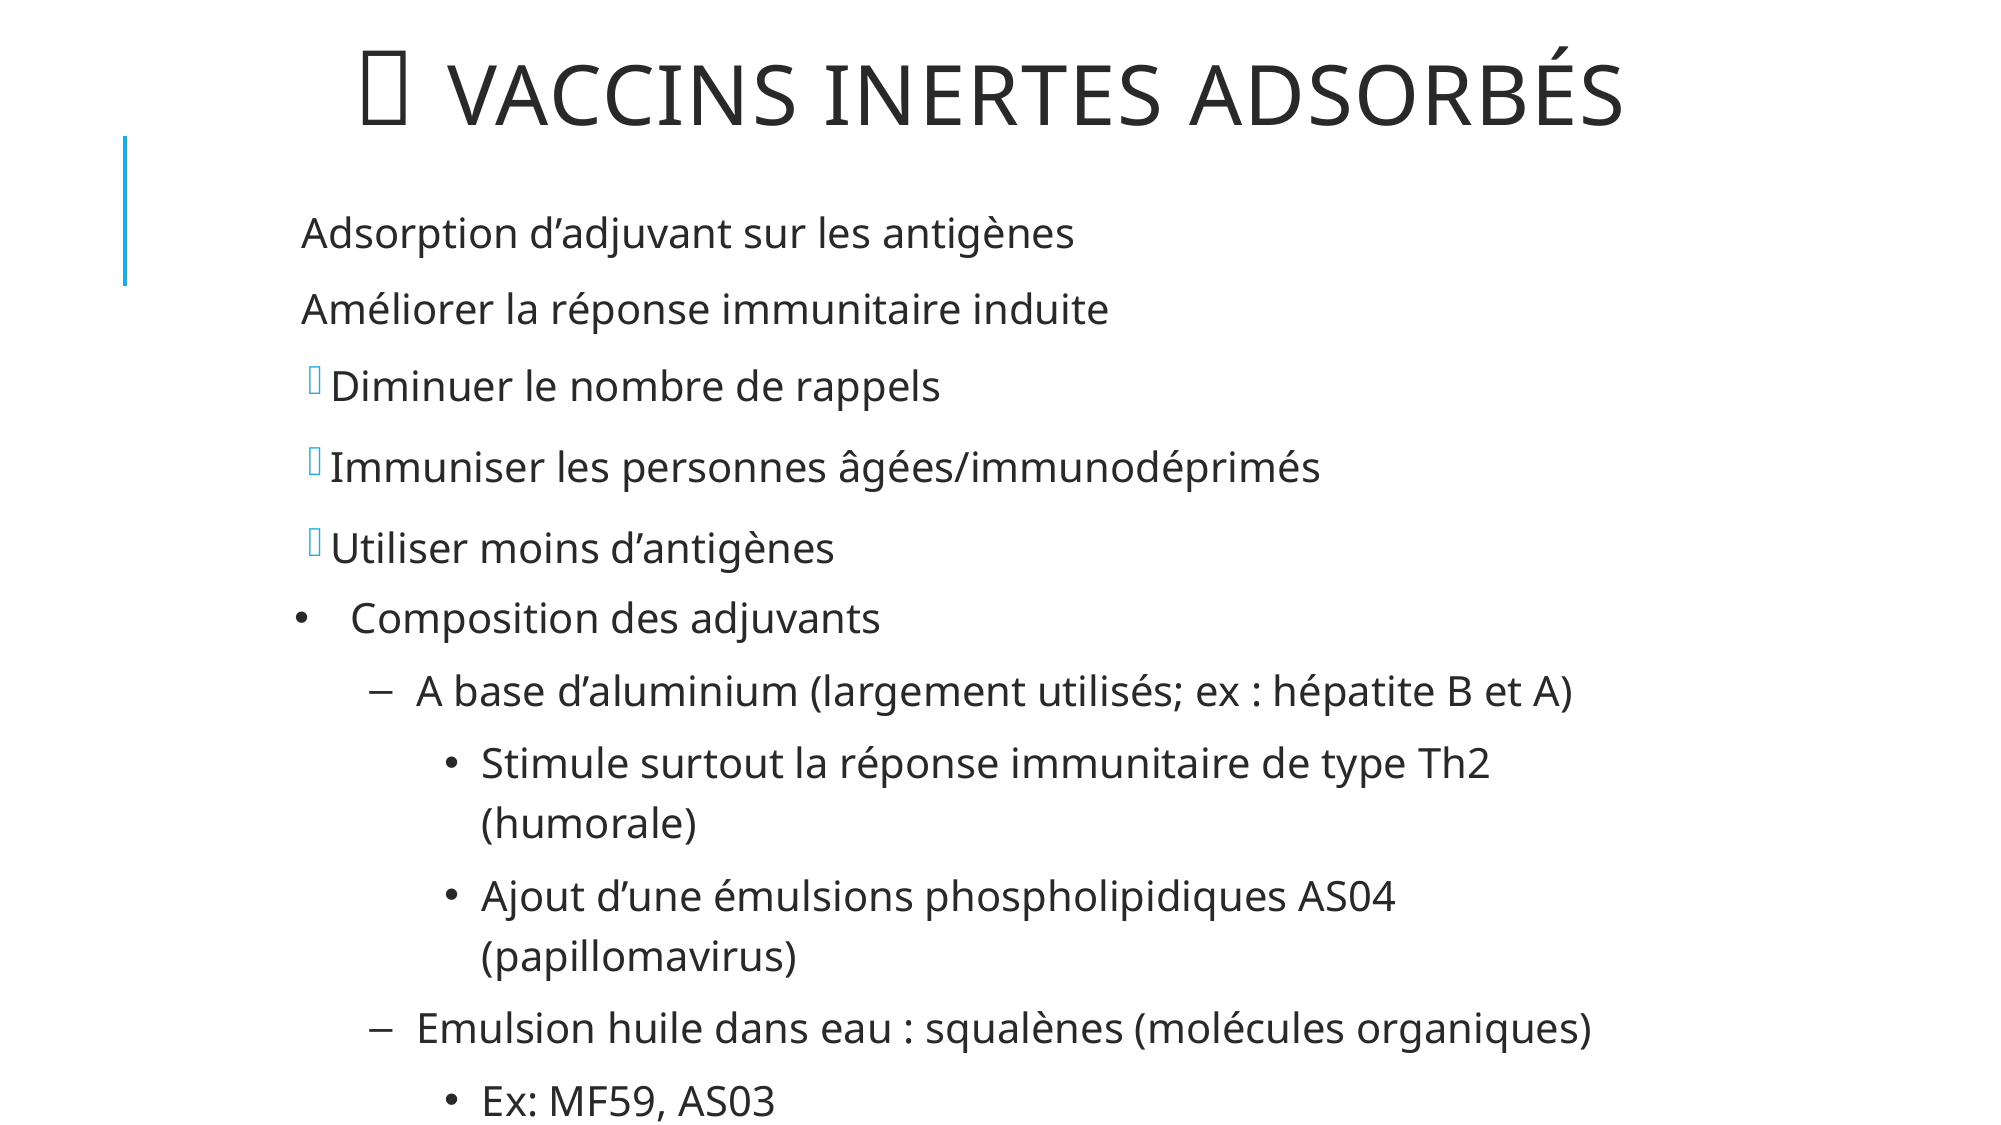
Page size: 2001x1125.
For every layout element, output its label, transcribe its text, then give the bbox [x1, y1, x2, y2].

title  Vaccins inertes adsorbés [338, 1, 1689, 189]
text_box Composition des adjuvants A base d’aluminium (largement utilisés; ex : hépatite B et A) Stimule surtout la réponse immunitaire de type Th2 (humorale) Ajout d’une émulsions phospholipidiques AS04 (papillomavirus) Emulsion huile dans eau : squalènes (molécules organiques) Ex: MF59, AS03 Vaccins pandémiques 2009/10 [279, 574, 1650, 1125]
list Adsorption d’adjuvant sur les antigènes Améliorer la réponse immunitaire induite Diminuer le nombre de rappels Immuniser les personnes âgées/immunodéprimés Utiliser moins d’antigènes [279, 188, 1662, 898]
